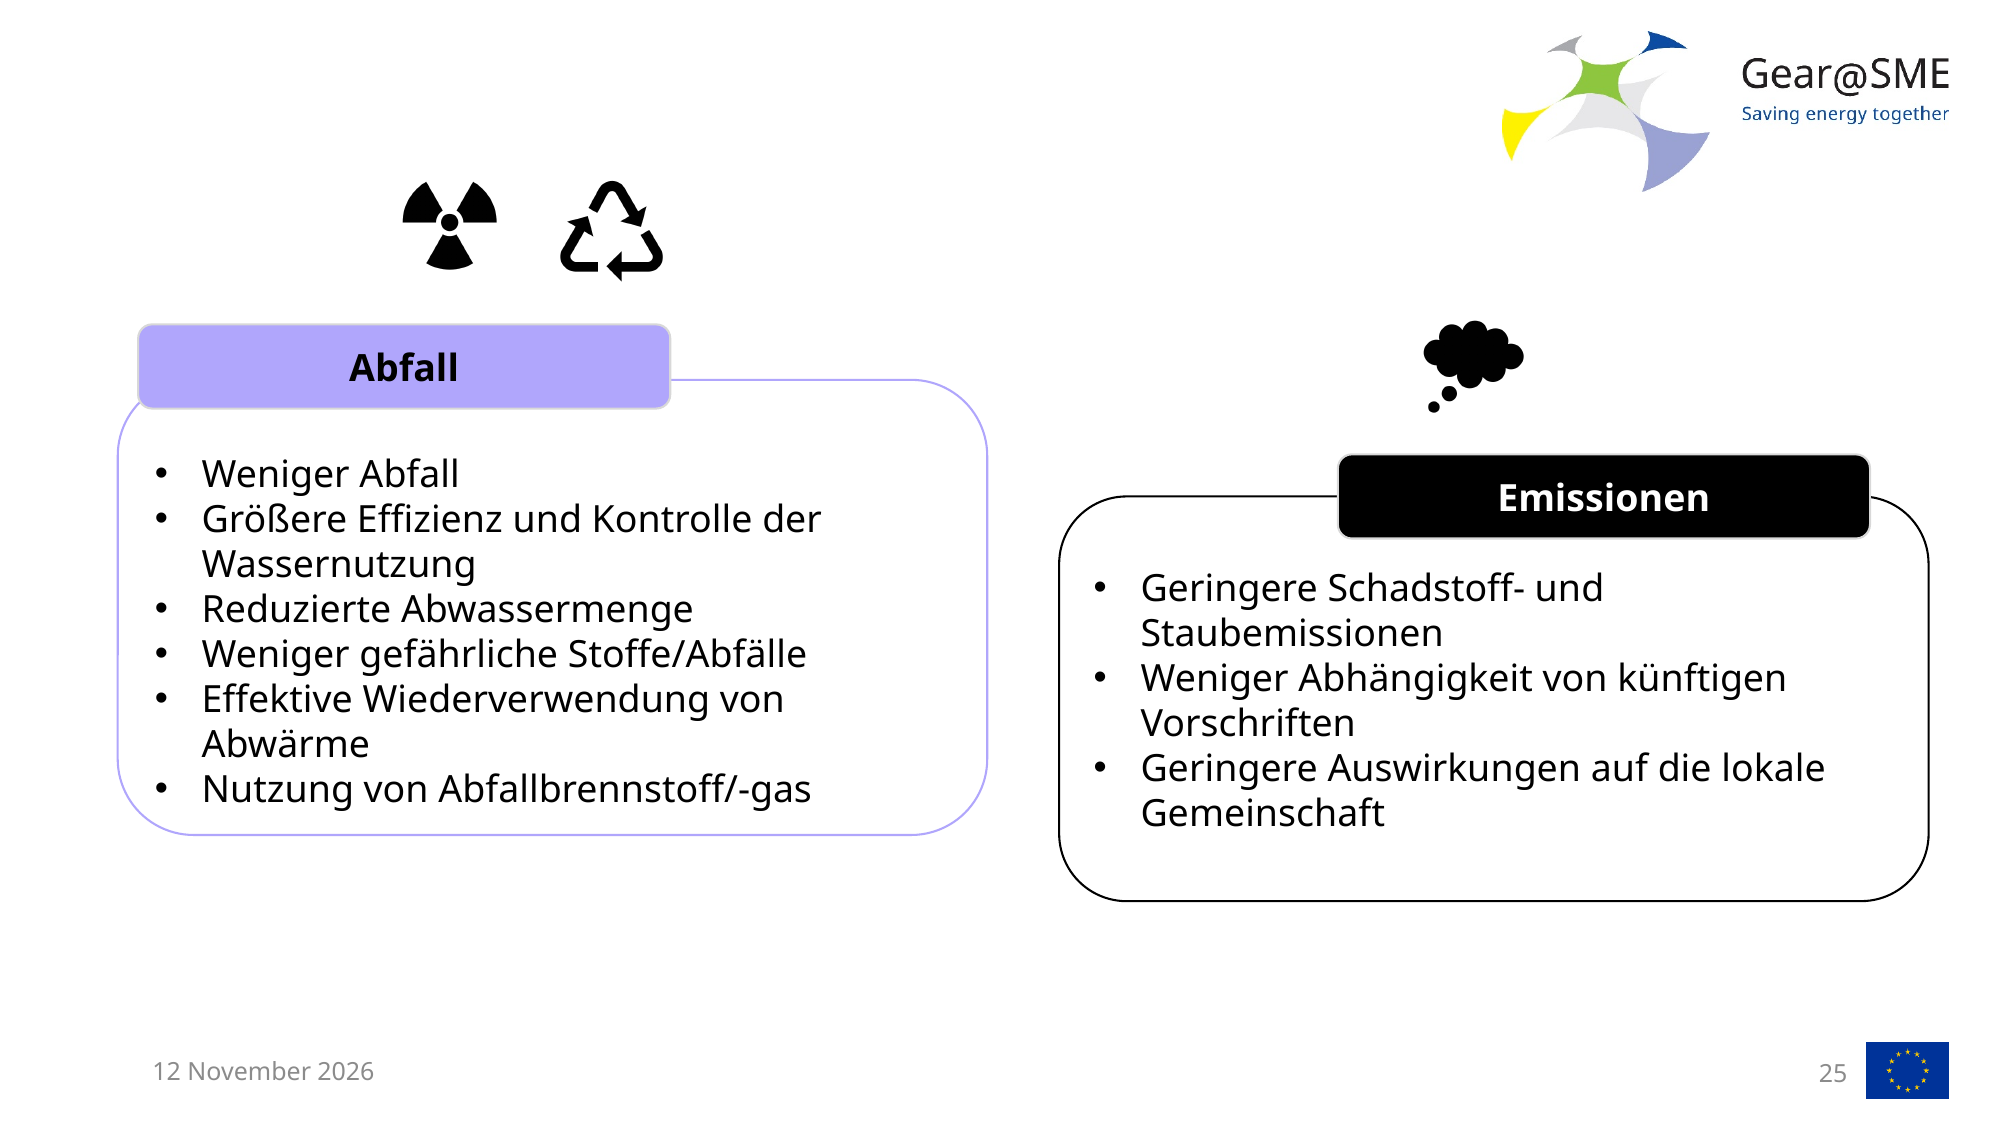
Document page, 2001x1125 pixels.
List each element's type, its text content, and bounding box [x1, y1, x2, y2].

picture [552, 172, 671, 290]
picture [1502, 31, 1949, 192]
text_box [1059, 305, 1929, 902]
picture [1866, 1042, 1949, 1099]
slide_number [137, 1042, 588, 1103]
slide_number 25 [1412, 1044, 1863, 1104]
picture [390, 166, 509, 285]
text_box Abfall [137, 323, 672, 410]
text_box Weniger Abfall Größere Effizienz und Kontrolle der Wassernutzung Reduzierte Abwassermenge Weniger gefährliche Stoffe/Abfälle Effektive Wiederverwendung von Abwärme Nutzung von Abfallbrennstoff/-gas [116, 378, 989, 837]
